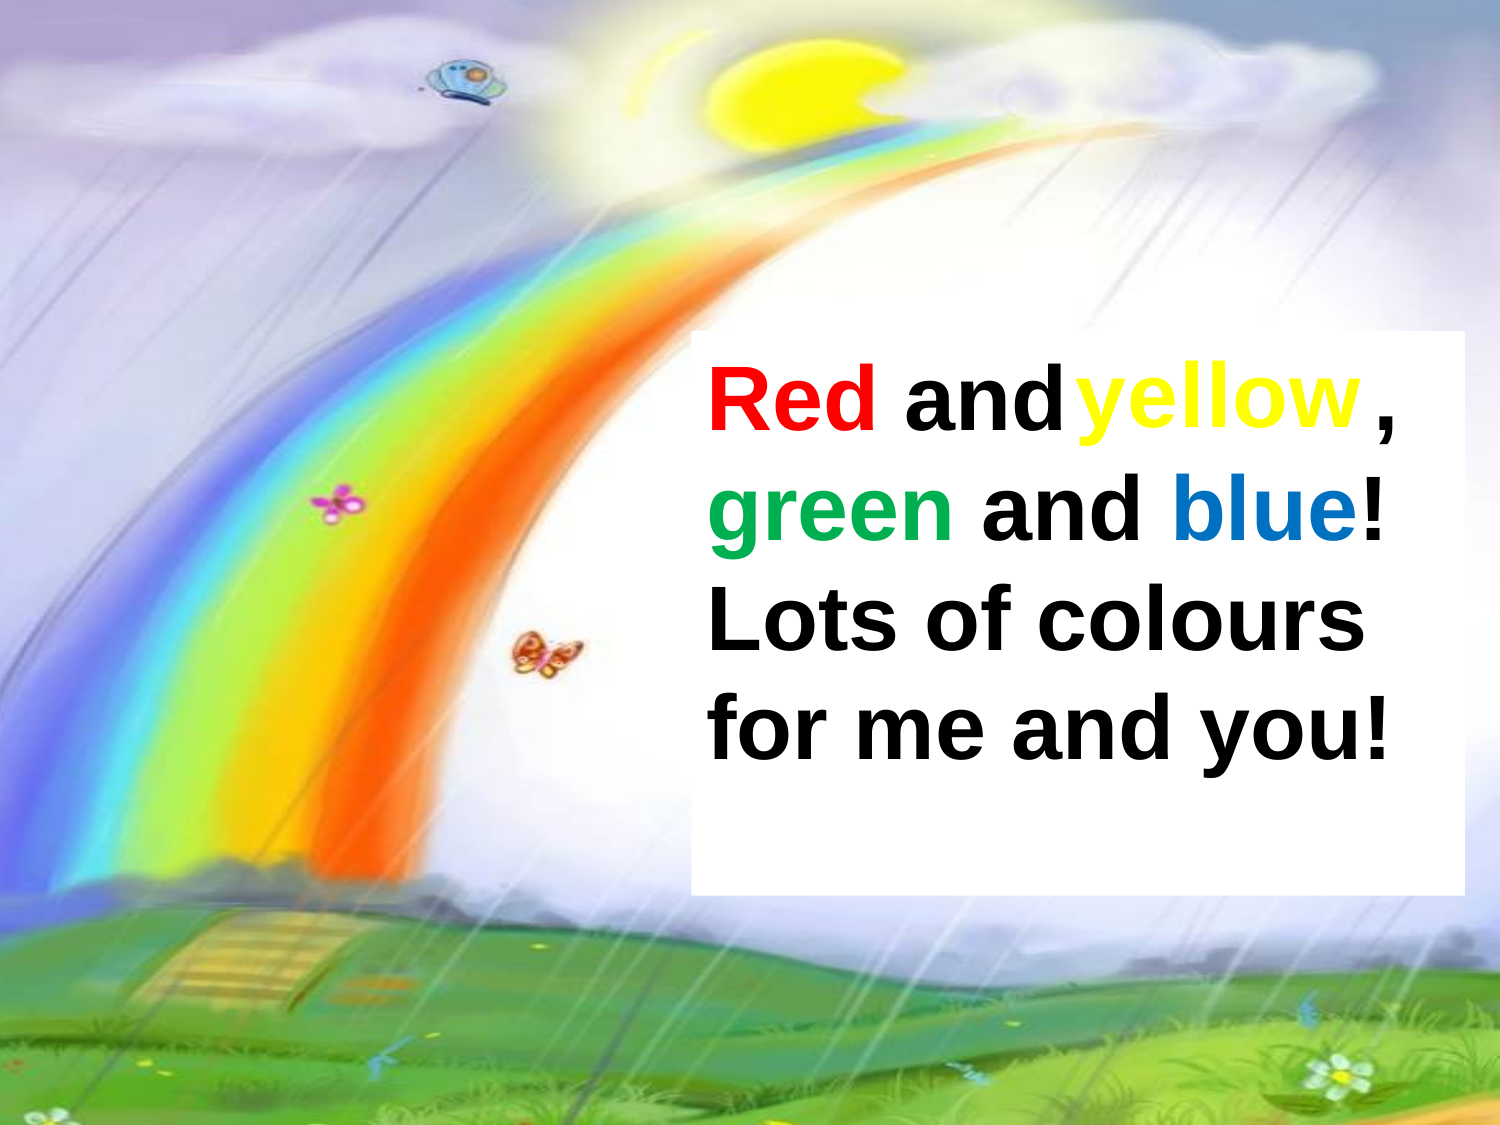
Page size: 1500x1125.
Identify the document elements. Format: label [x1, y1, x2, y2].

list [0, 0, 1500, 1125]
